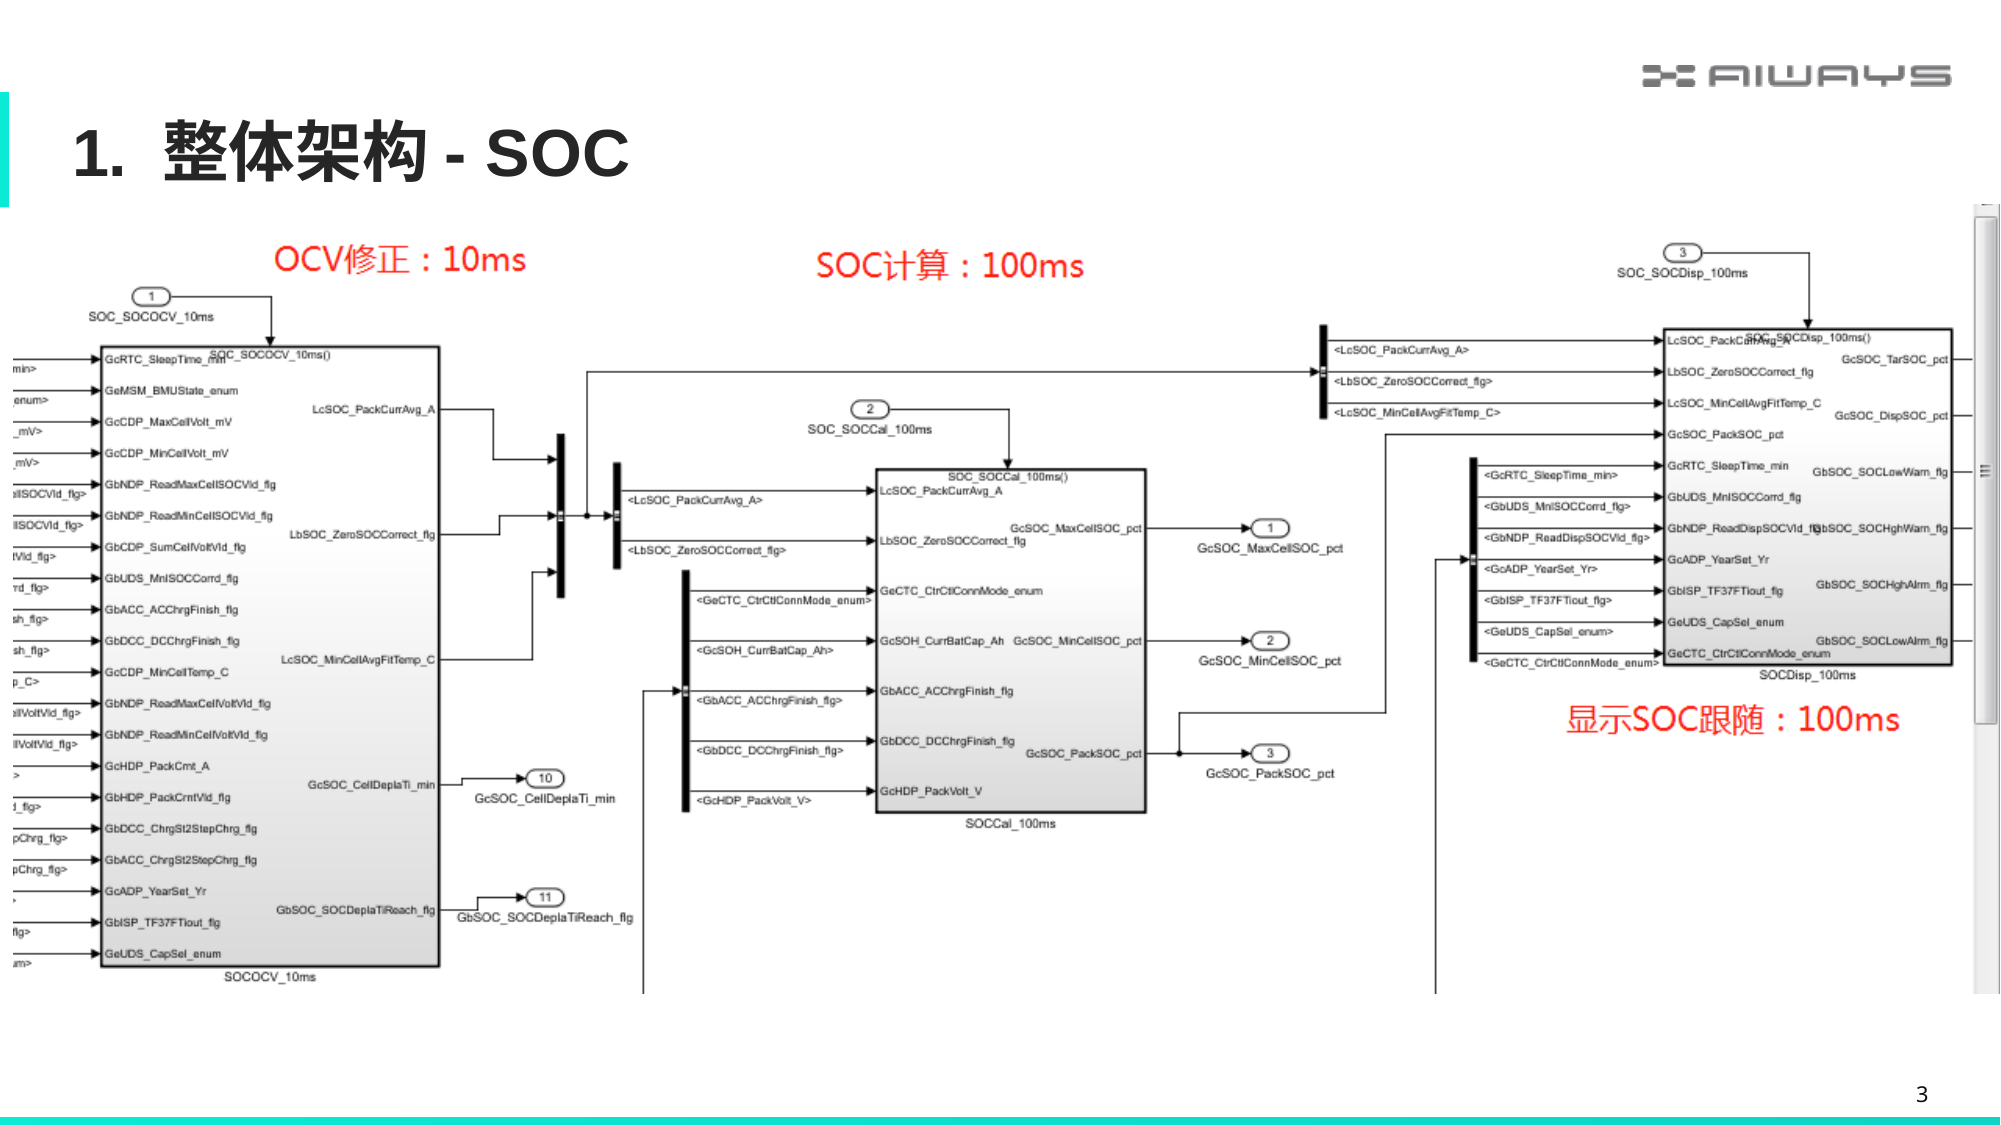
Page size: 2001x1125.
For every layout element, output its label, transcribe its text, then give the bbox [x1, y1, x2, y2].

picture [13, 204, 2000, 994]
title 1. 整体架构- SOC [57, 92, 1946, 204]
picture [1642, 65, 1952, 87]
